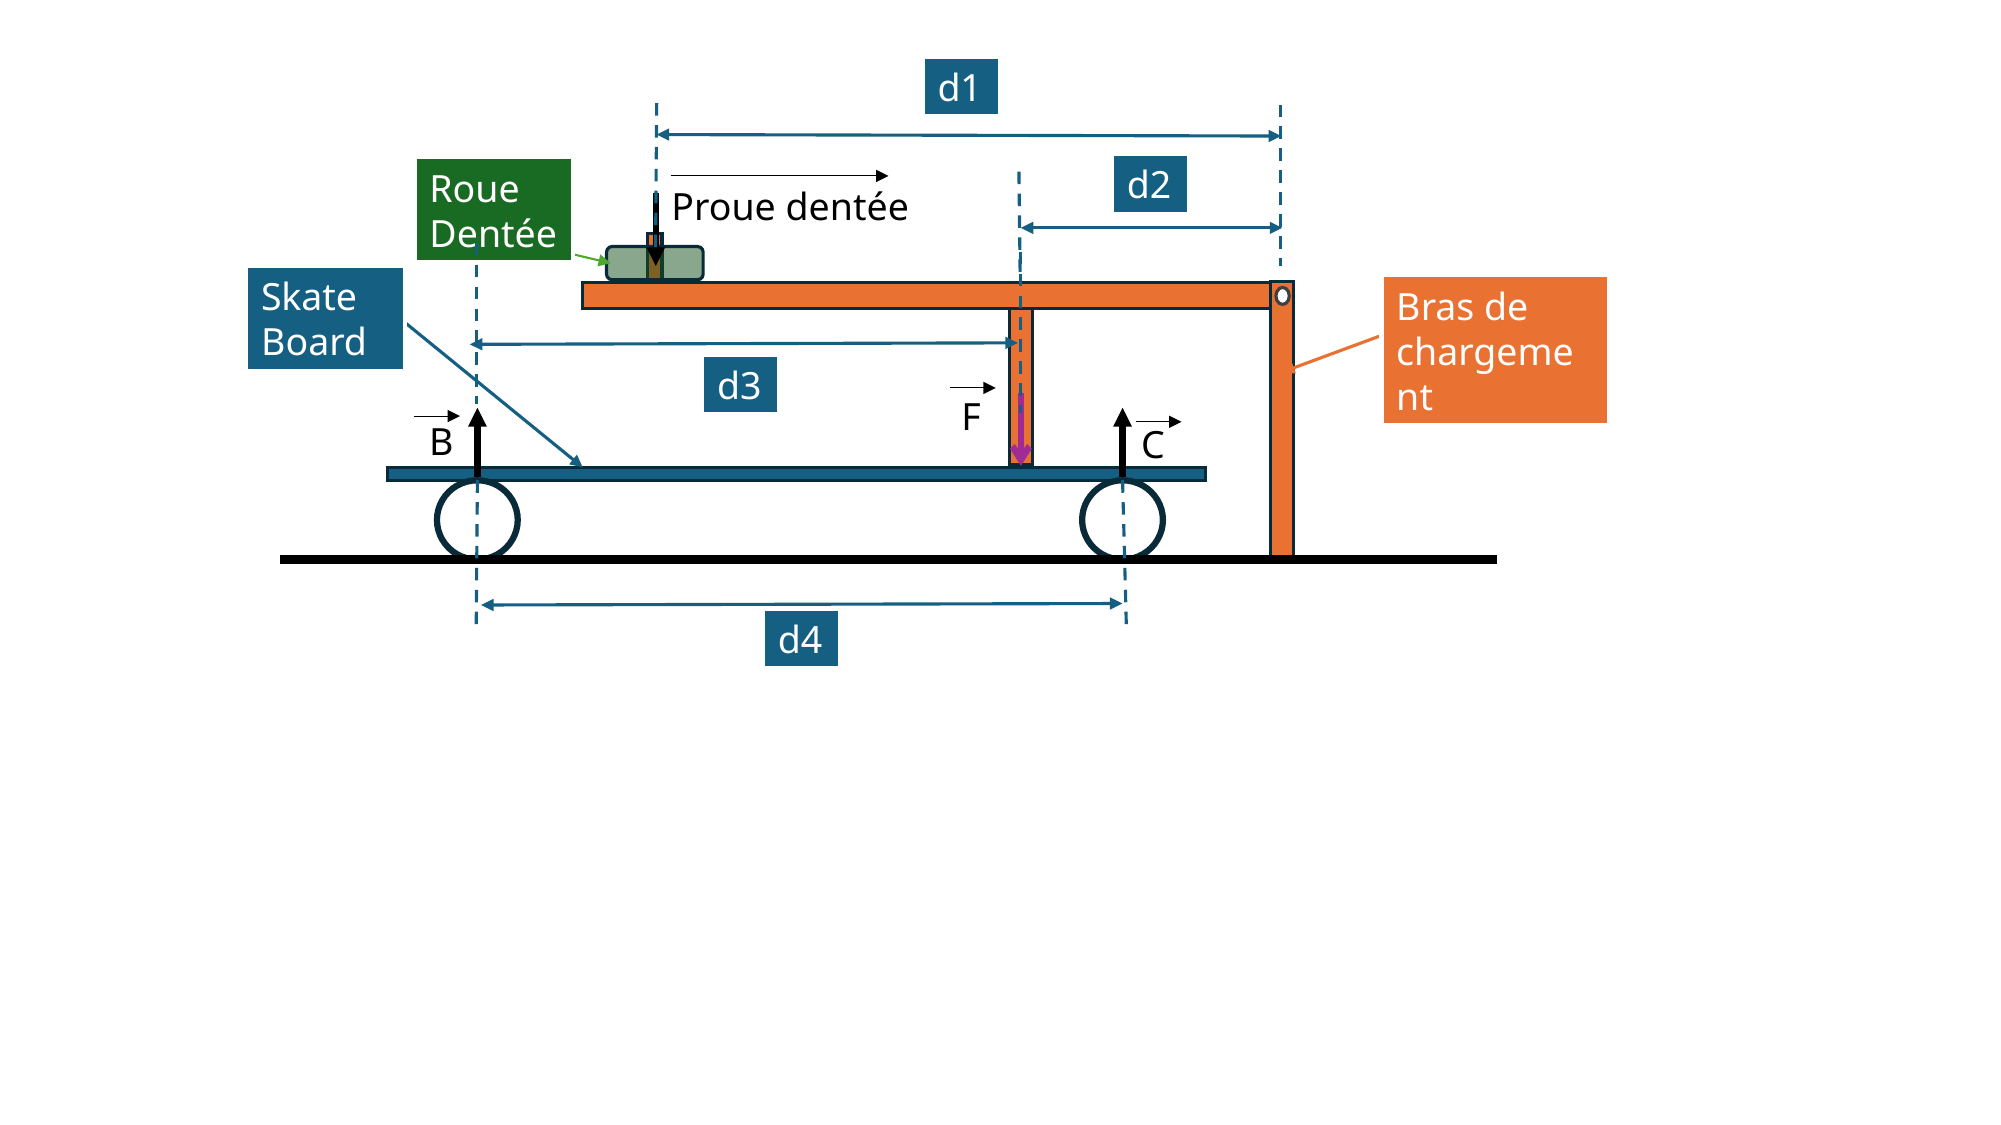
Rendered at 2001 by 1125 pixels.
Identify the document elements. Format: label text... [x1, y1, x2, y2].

text_box [1021, 307, 1034, 466]
text_box [478, 466, 1121, 482]
text_box C [1126, 413, 1194, 474]
text_box [646, 232, 653, 244]
text_box Roue Dentée [412, 155, 575, 264]
text_box [659, 236, 664, 244]
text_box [484, 233, 612, 264]
text_box d2 [1110, 152, 1191, 216]
text_box d3 [700, 353, 782, 417]
text_box [1269, 280, 1295, 555]
text_box [1080, 478, 1127, 555]
text_box v [435, 478, 520, 555]
text_box d1 [921, 55, 1002, 118]
text_box [386, 466, 476, 482]
text_box Skate Board [244, 264, 407, 373]
text_box [1008, 345, 1019, 445]
text_box Bras de chargement [1379, 273, 1611, 427]
text_box [1021, 281, 1269, 310]
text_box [1281, 292, 1498, 373]
text_box [1128, 479, 1165, 555]
text_box Proue dentée [658, 175, 1010, 236]
text_box d4 [761, 607, 842, 670]
text_box [1008, 446, 1020, 466]
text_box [1122, 479, 1128, 634]
text_box [604, 244, 705, 282]
text_box F [946, 385, 1014, 446]
text_box [1008, 307, 1019, 342]
text_box [581, 281, 1019, 310]
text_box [387, 308, 584, 468]
text_box [1274, 285, 1291, 306]
text_box [1124, 466, 1207, 482]
